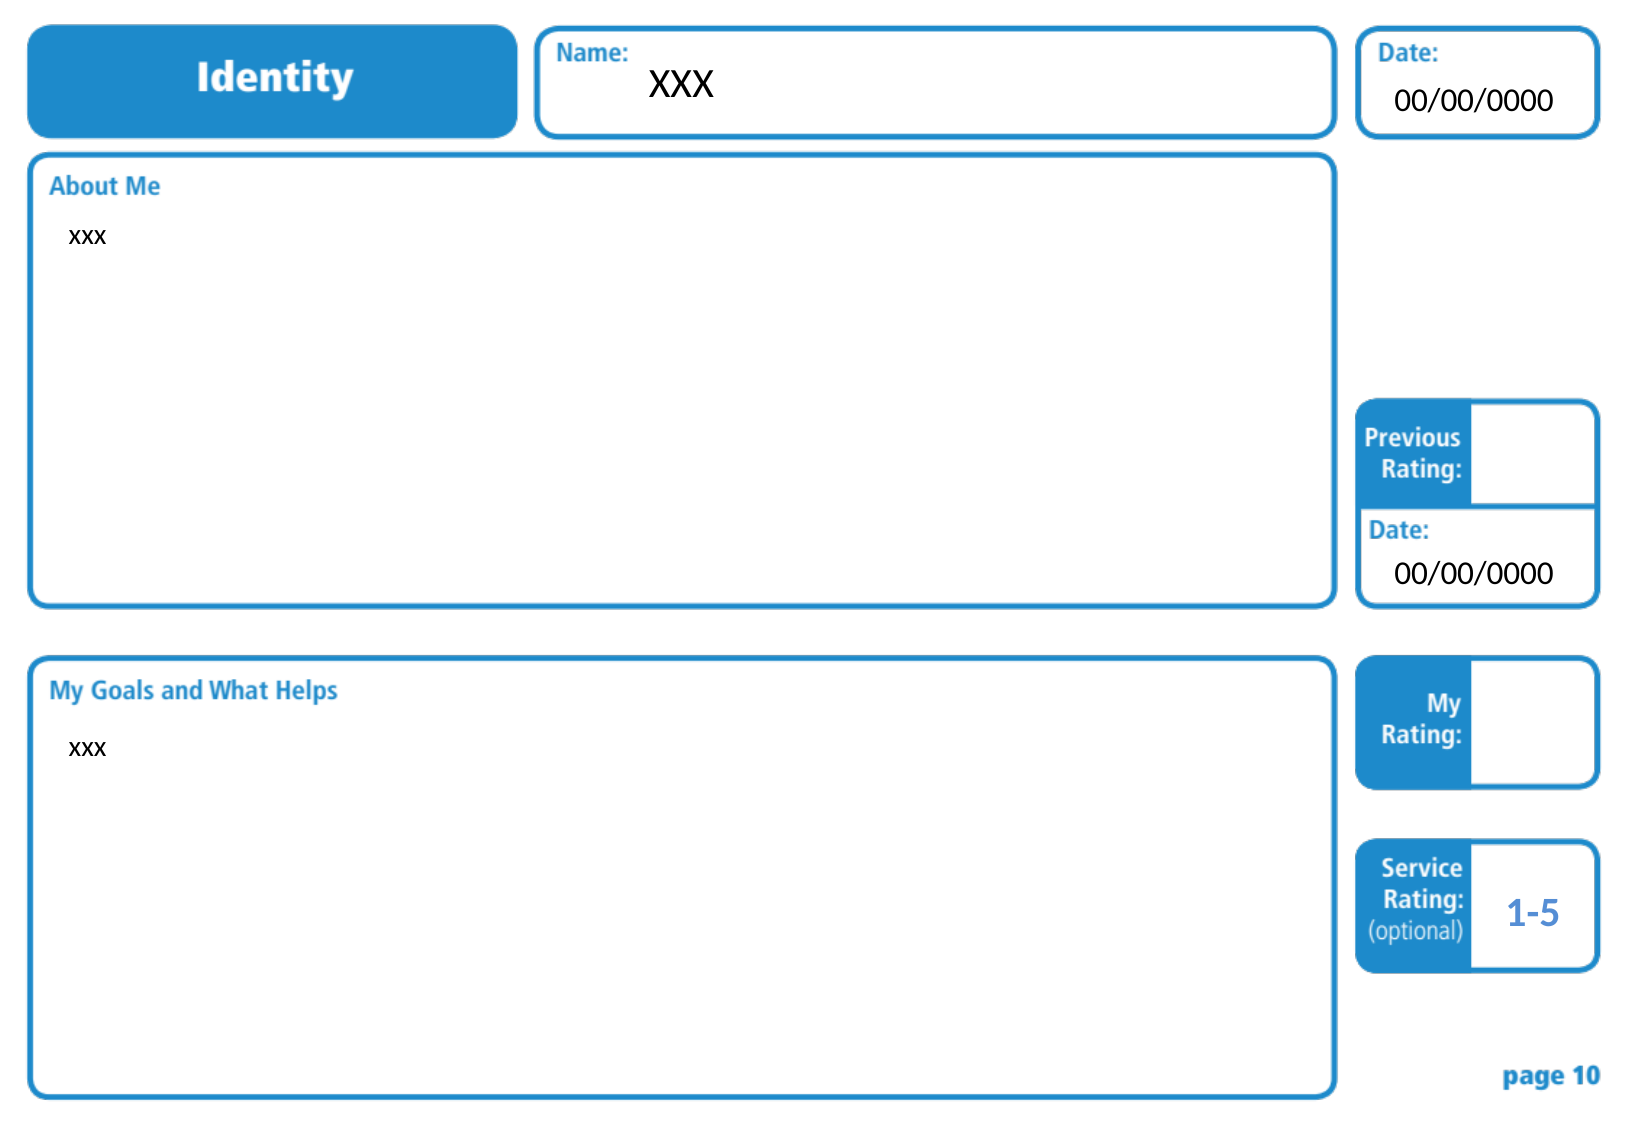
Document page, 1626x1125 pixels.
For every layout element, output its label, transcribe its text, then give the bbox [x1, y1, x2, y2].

text_box 00/00/0000 [1379, 543, 1569, 599]
text_box 1-5 [1472, 876, 1594, 942]
text_box xxx [53, 208, 1310, 258]
text_box xxx [53, 720, 1310, 770]
text_box XXX [633, 48, 1310, 114]
text_box 00/00/0000 [1379, 70, 1569, 126]
